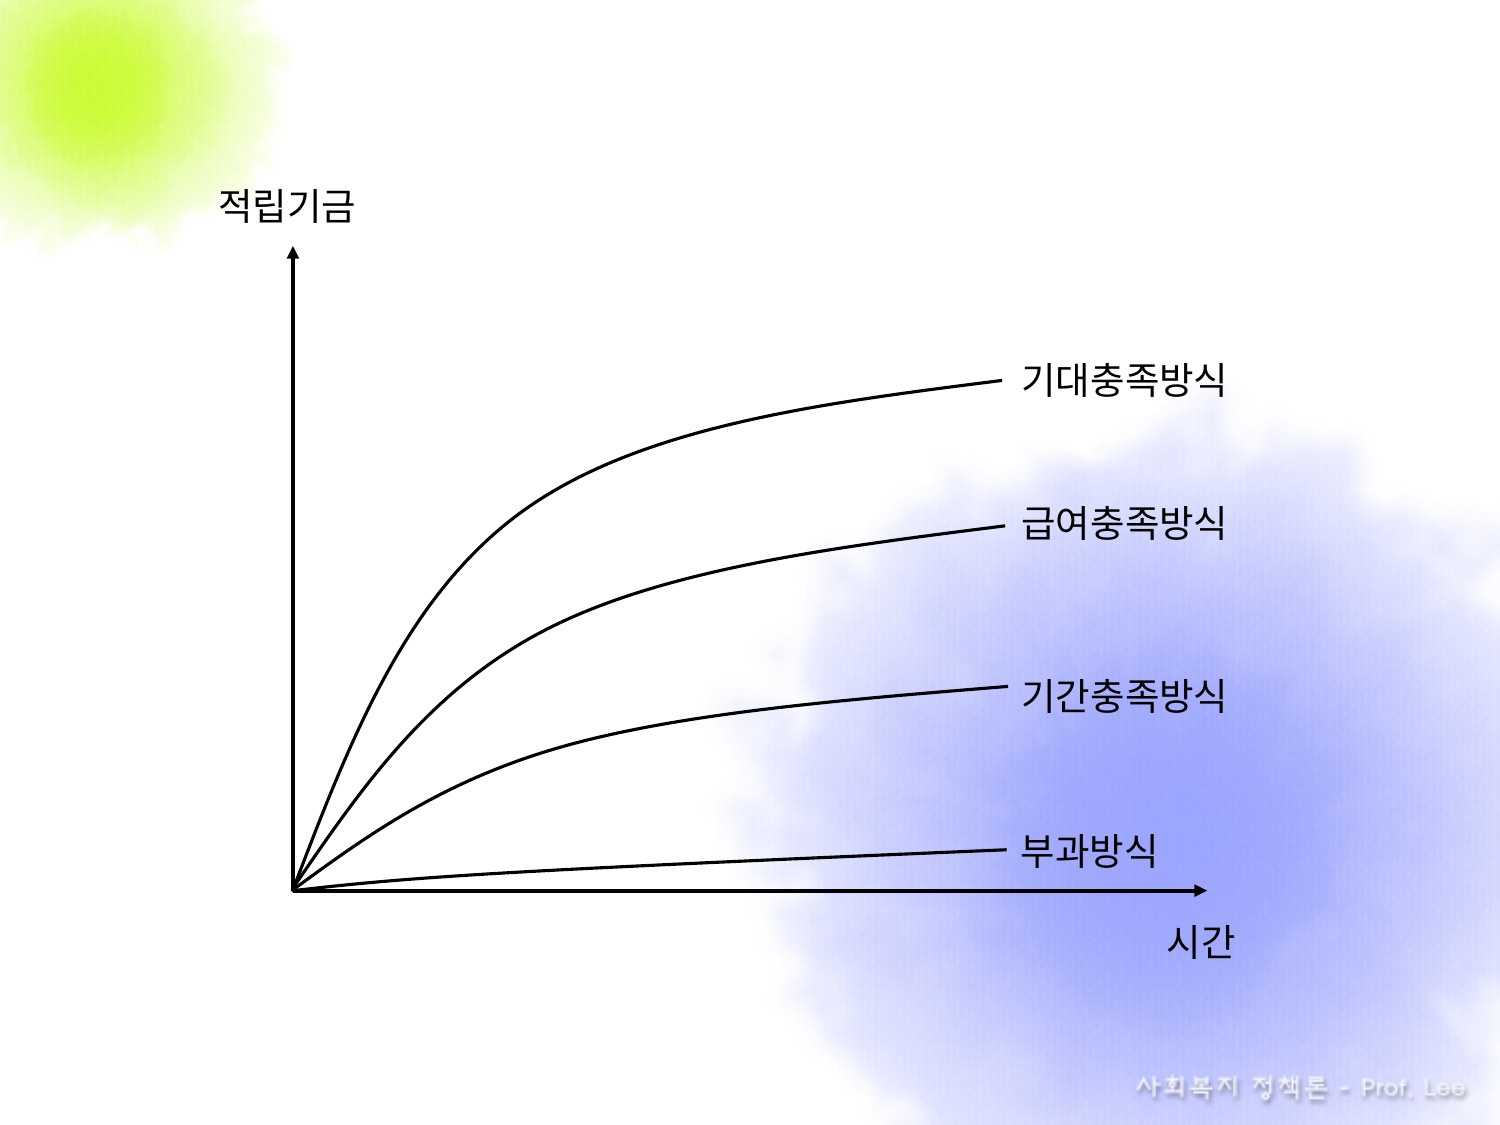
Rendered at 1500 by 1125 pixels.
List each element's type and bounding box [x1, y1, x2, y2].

picture [0, 0, 1500, 1125]
text_box [163, 175, 1325, 973]
